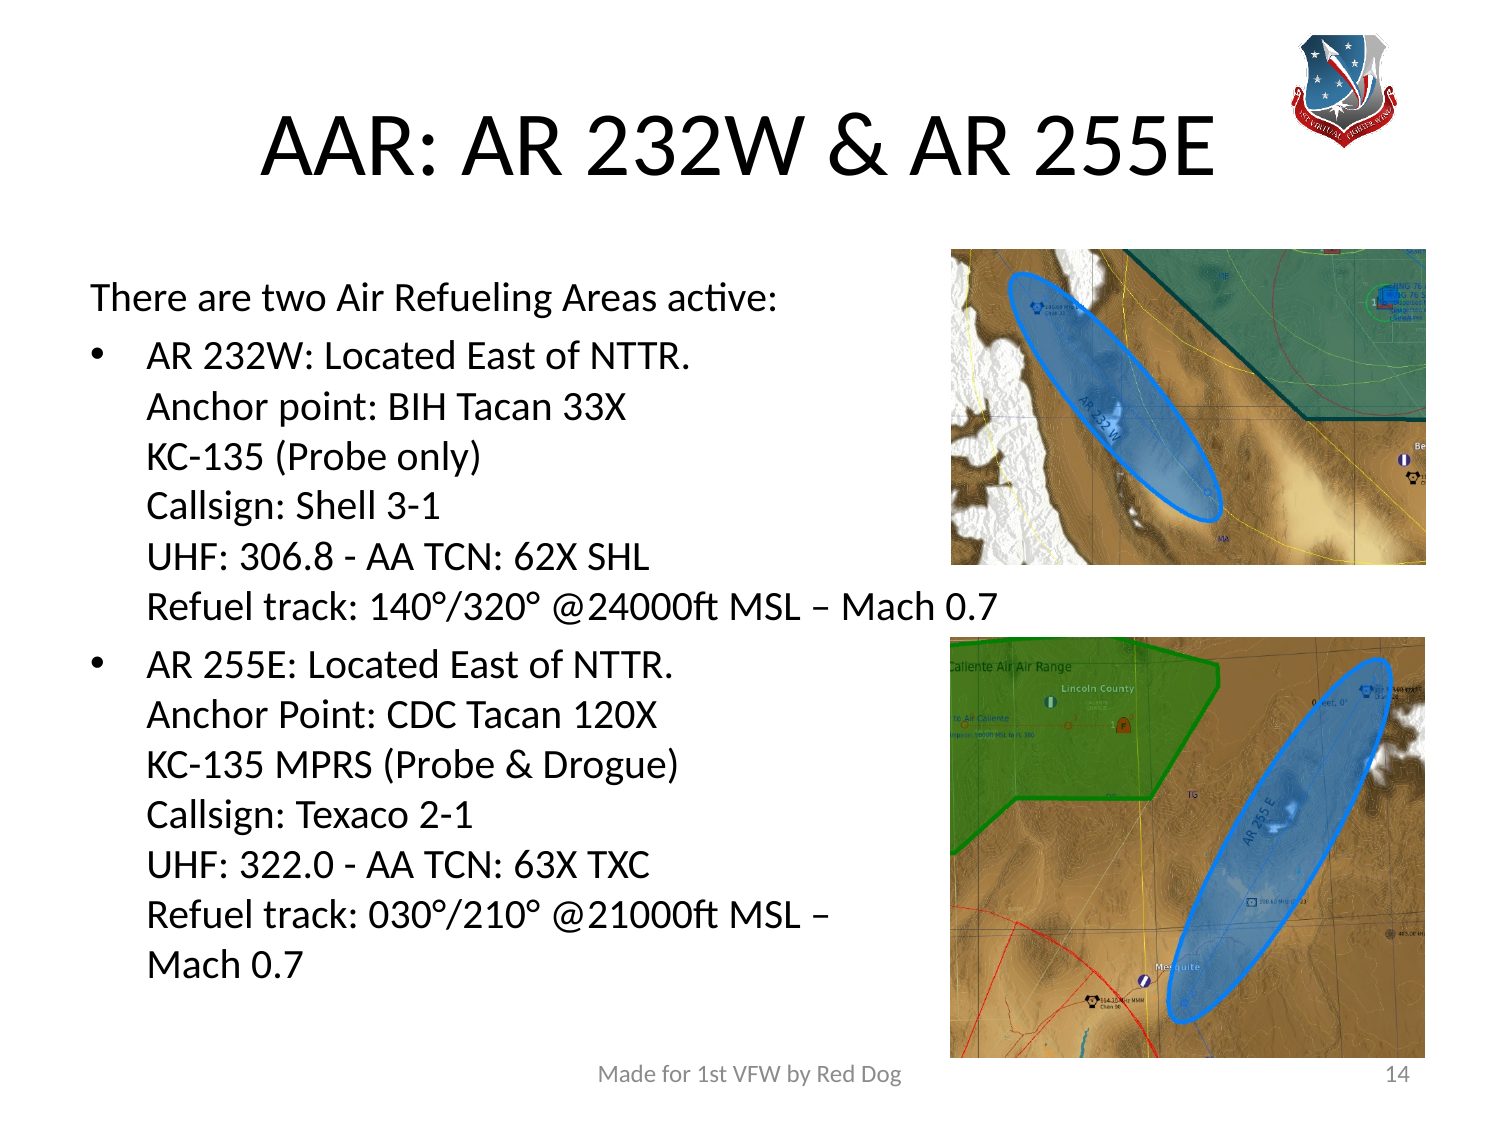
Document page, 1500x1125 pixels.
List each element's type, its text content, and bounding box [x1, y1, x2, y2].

slide_number 14 [1074, 1065, 1425, 1103]
footer Made for 1st VFW by Red Dog [512, 1042, 988, 1103]
list There are two Air Refueling Areas active: AR 232W: Located East of NTTR. Anchor point: BIH Tacan 33X KC-135 (Probe only) Callsign: Shell 3-1 UHF: 306.8 - AA TCN: 62X SHL Refuel track: 140°/320° @24000ft MSL – Mach 0.7 AR 255E: Located East of NTTR. Anchor Point: CDC Tacan 120X KC-135 MPRS (Probe & Drogue) Callsign: Texaco 2-1 UHF: 322.0 - AA TCN: 63X TXC Refuel track: 030°/210° @21000ft MSL – Mach 0.7 [75, 262, 1425, 1038]
picture [951, 249, 1426, 566]
picture [950, 637, 1426, 1058]
title AAR: AR 232W & AR 255E [75, 45, 1425, 233]
picture [1262, 3, 1426, 180]
